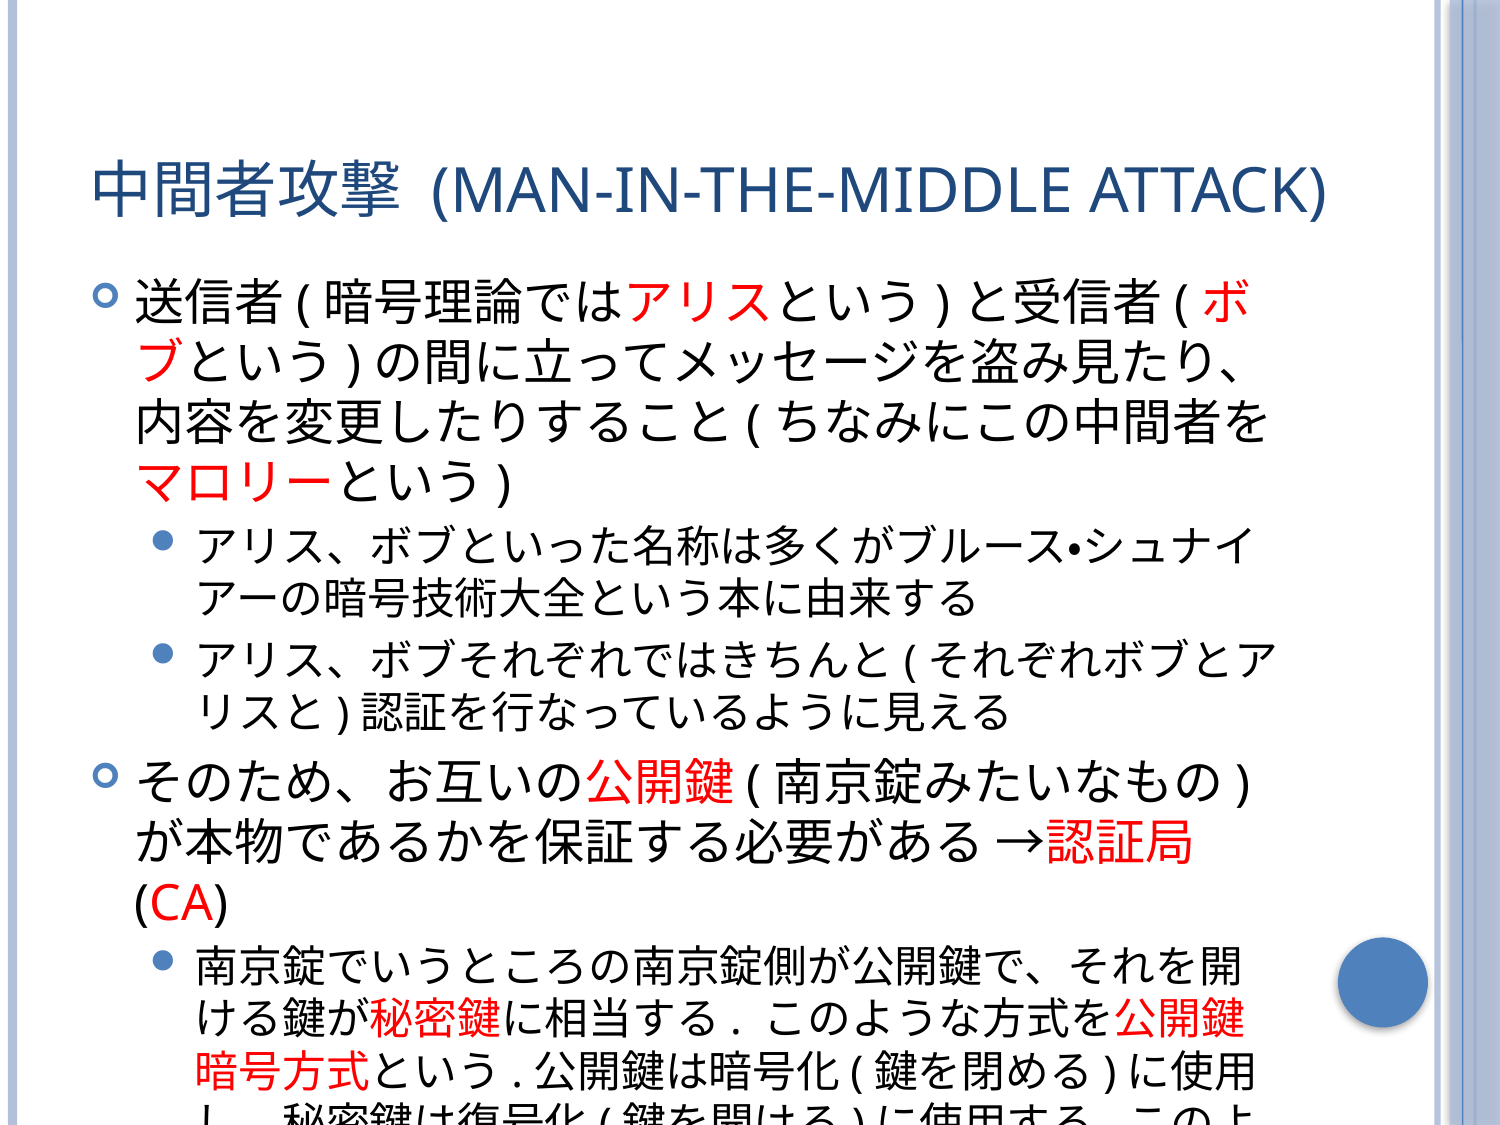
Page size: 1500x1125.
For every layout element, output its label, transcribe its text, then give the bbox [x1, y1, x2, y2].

title 中間者攻撃 (Man-in-the-Middle Attack) [75, 45, 1412, 233]
list 送信者(暗号理論ではアリスという)と受信者(ボブという)の間に立ってメッセージを盗み見たり、内容を変更したりすること(ちなみにこの中間者をマロリーという) アリス、ボブといった名称は多くがブルース・シュナイアーの暗号技術大全という本に由来する アリス、ボブそれぞれではきちんと(それぞれボブとアリスと)認証を行なっているように見える そのため、お互いの公開鍵(南京錠みたいなもの)が本物であるかを保証する必要がある →認証局(CA) 南京錠でいうところの南京錠側が公開鍵で、それを開ける鍵が秘密鍵に相当する. このような方式を公開鍵暗号方式という.公開鍵は暗号化(鍵を閉める)に使用し、秘密鍵は復号化(鍵を開ける)に使用する.このように暗号化と復号化で別の手順を用いる方法を非対称暗号方式という. [75, 262, 1300, 1094]
